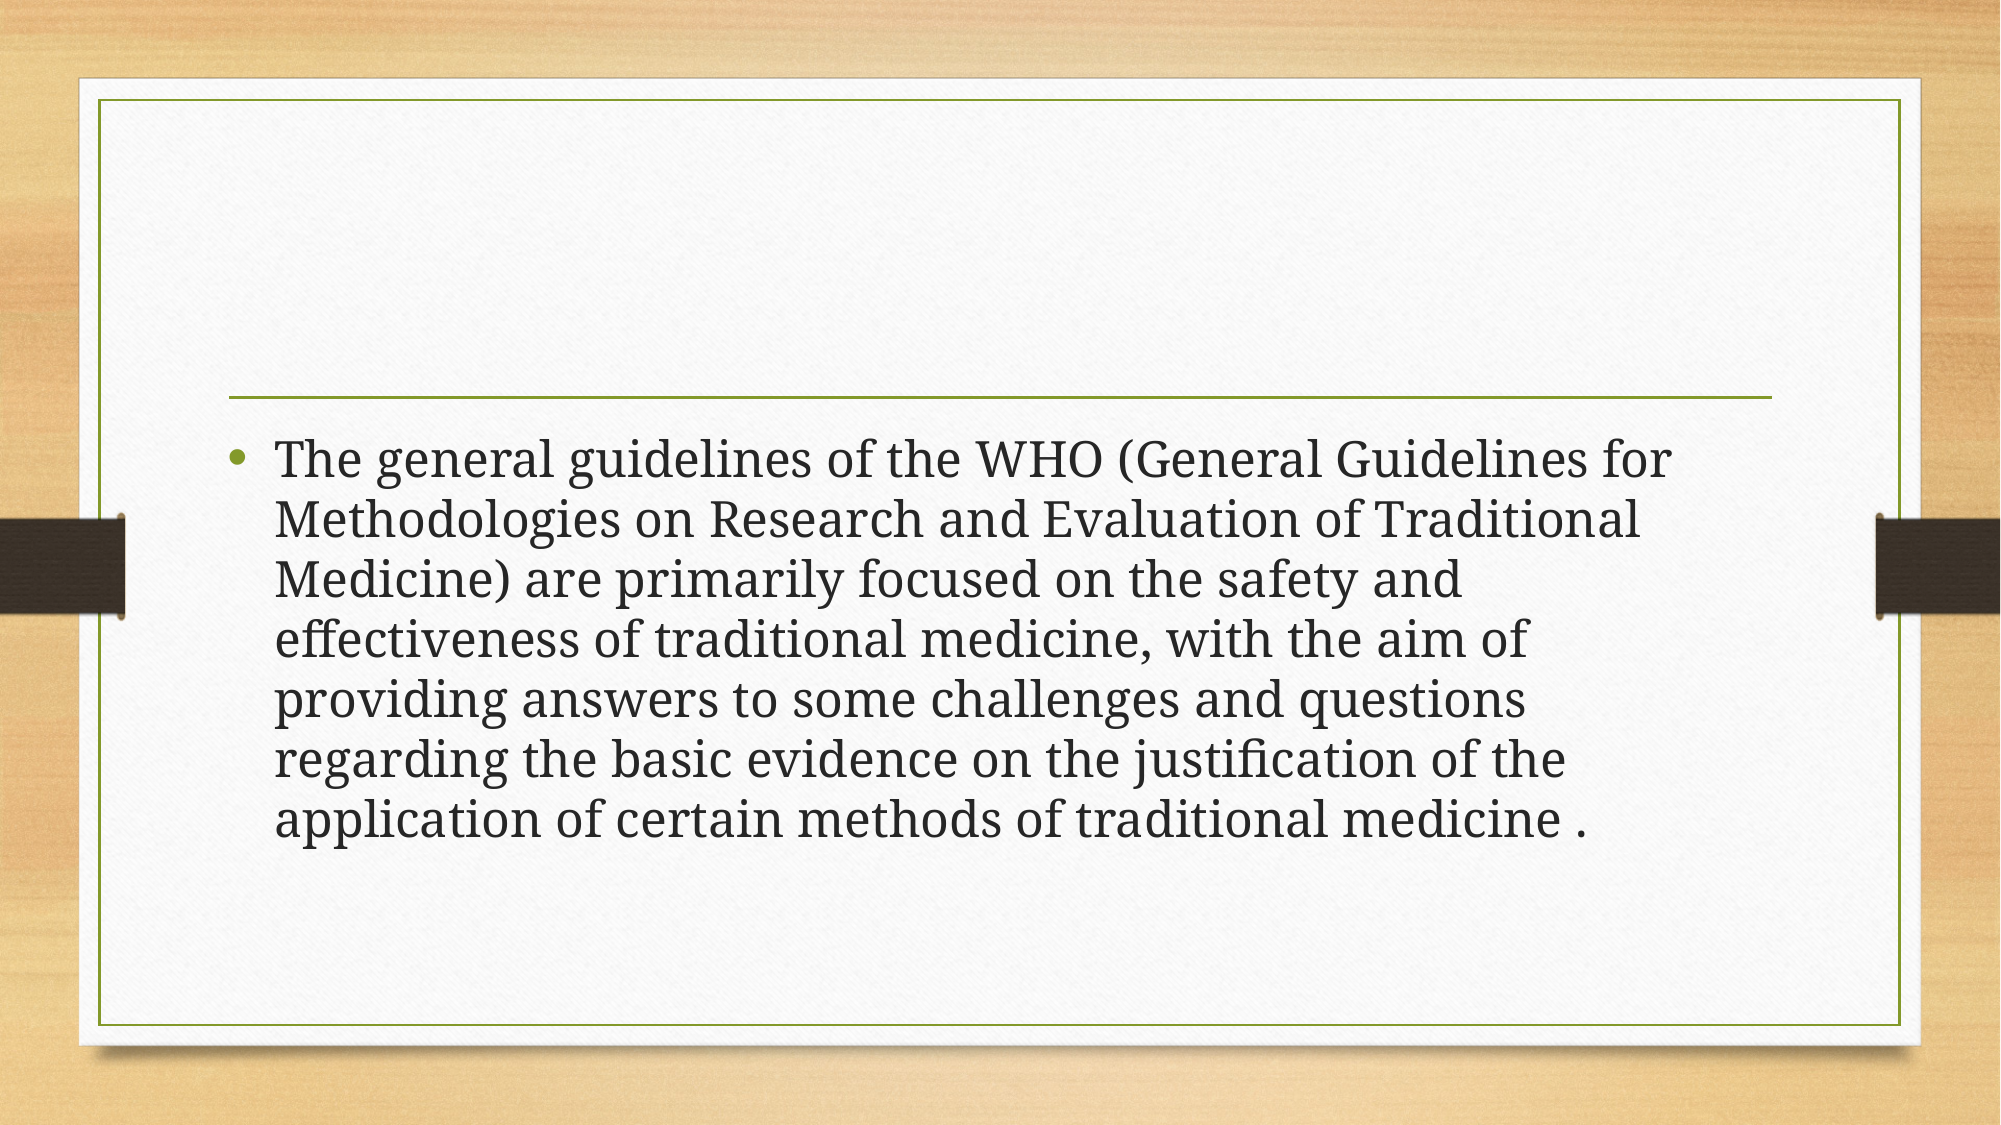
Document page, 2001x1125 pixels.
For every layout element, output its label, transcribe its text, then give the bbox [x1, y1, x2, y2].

list The general guidelines of the WHO (General Guidelines for Methodologies on Research and Evaluation of Traditional Medicine) are primarily focused on the safety and effectiveness of traditional medicine, with the aim of providing answers to some challenges and questions regarding the basic evidence on the justification of the application of certain methods of traditional medicine . [212, 419, 1788, 1125]
picture [0, 0, 2001, 1125]
